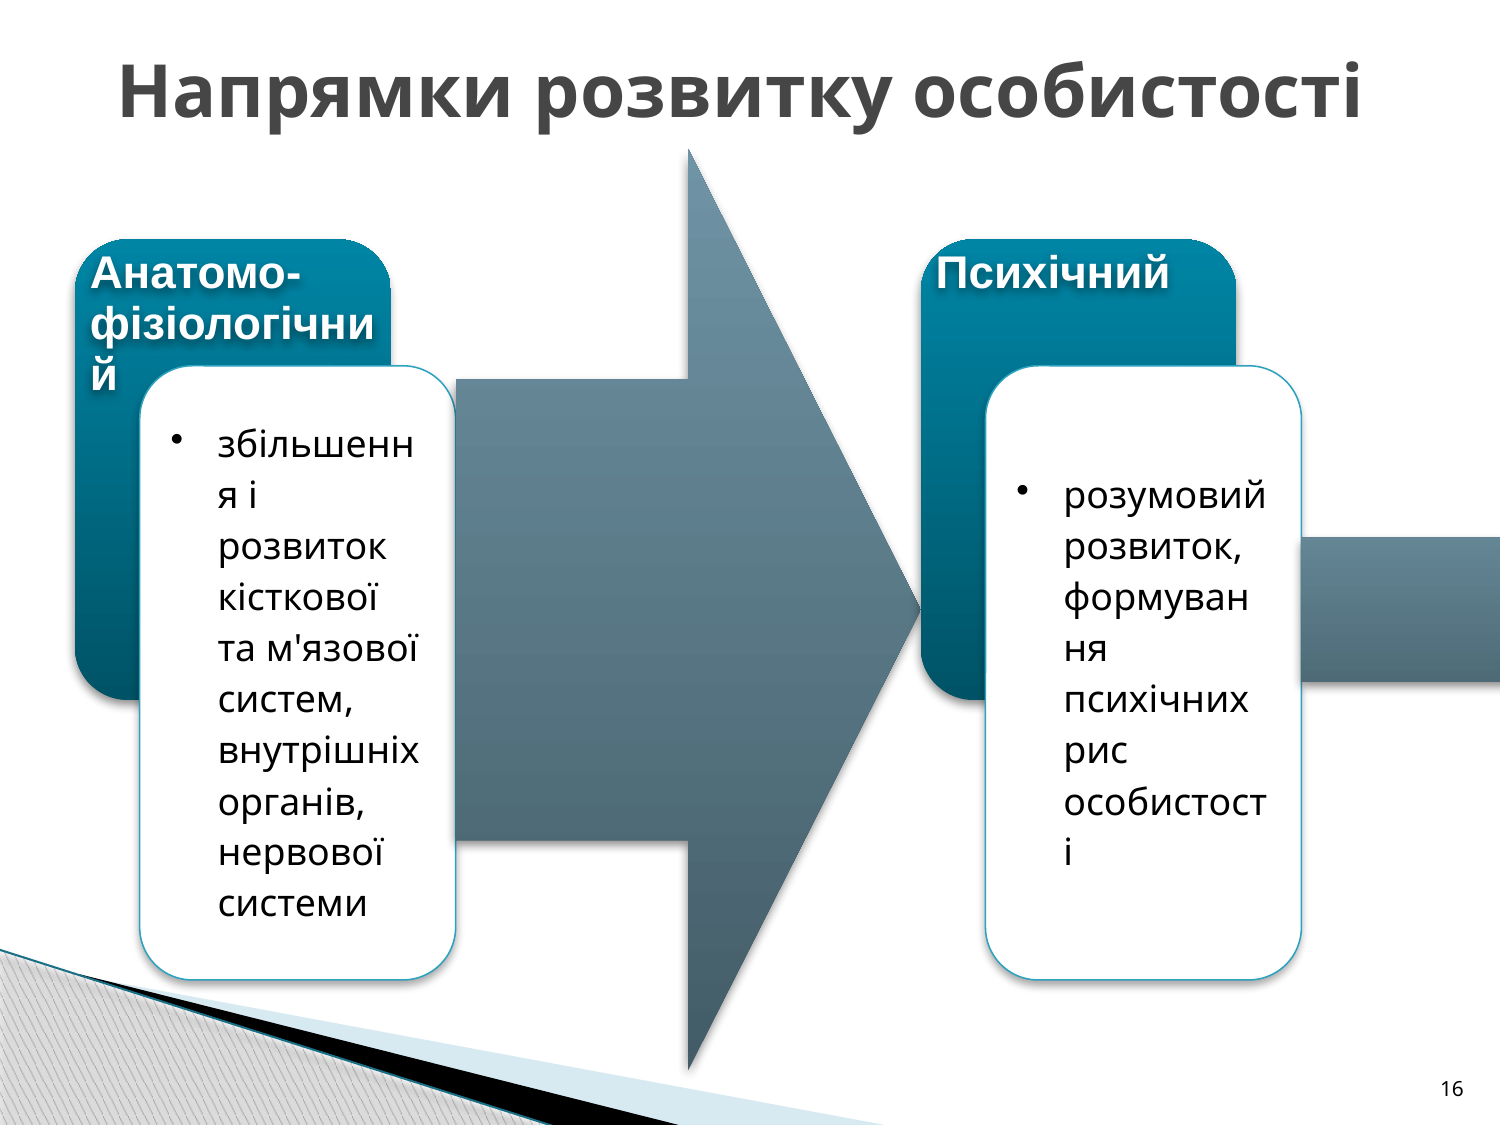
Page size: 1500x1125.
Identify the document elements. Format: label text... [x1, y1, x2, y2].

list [74, 148, 1471, 1071]
title Напрямки розвитку особистості [75, 0, 1425, 148]
slide_number 16 [1418, 1051, 1479, 1112]
